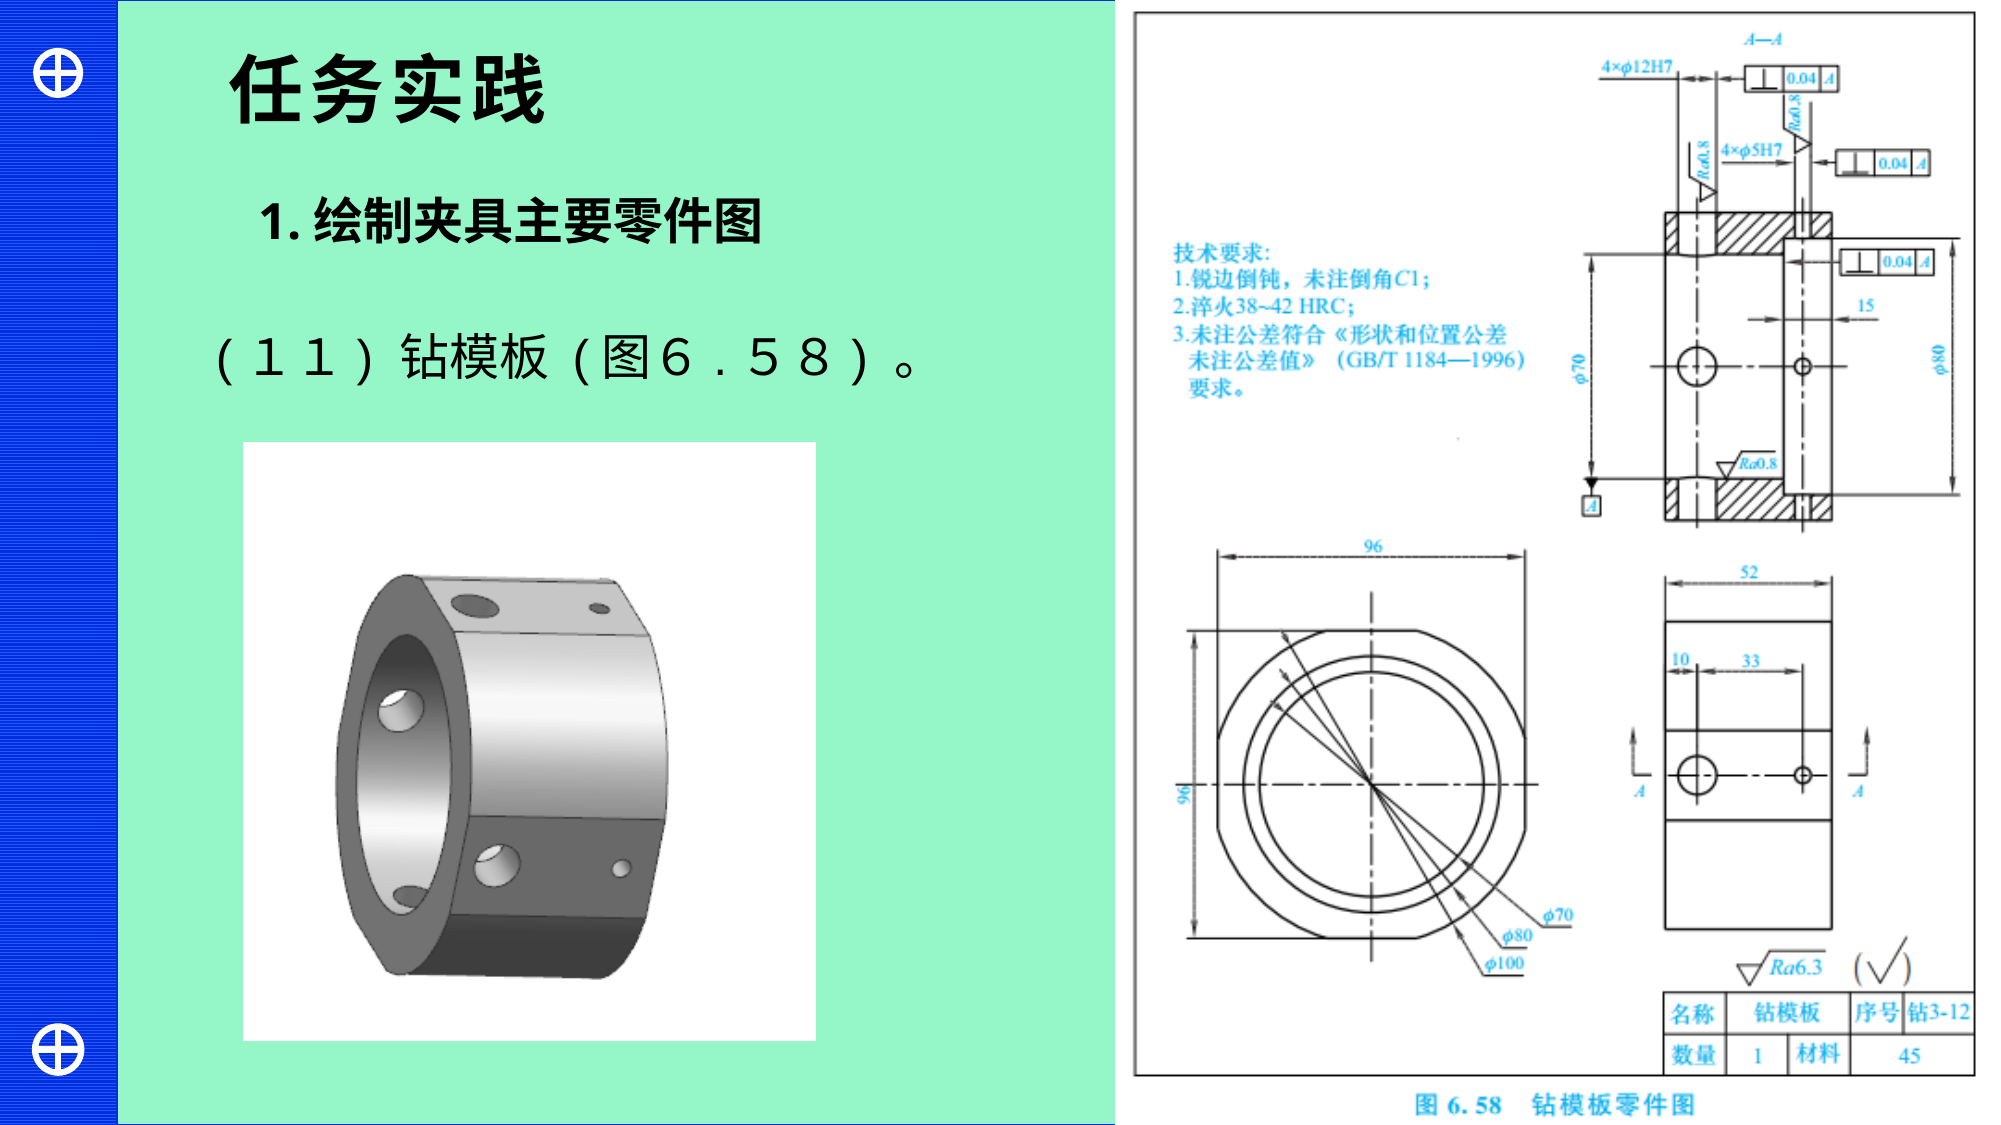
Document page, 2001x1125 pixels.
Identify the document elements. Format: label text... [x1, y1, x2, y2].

text_box (１１) 钻模板 (图６.５８) 。 [126, 287, 1115, 428]
text_box 任务实践 [126, 18, 1115, 140]
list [243, 442, 816, 1041]
picture [1115, 0, 2000, 1125]
text_box 1.绘制夹具主要零件图 [243, 182, 1115, 258]
